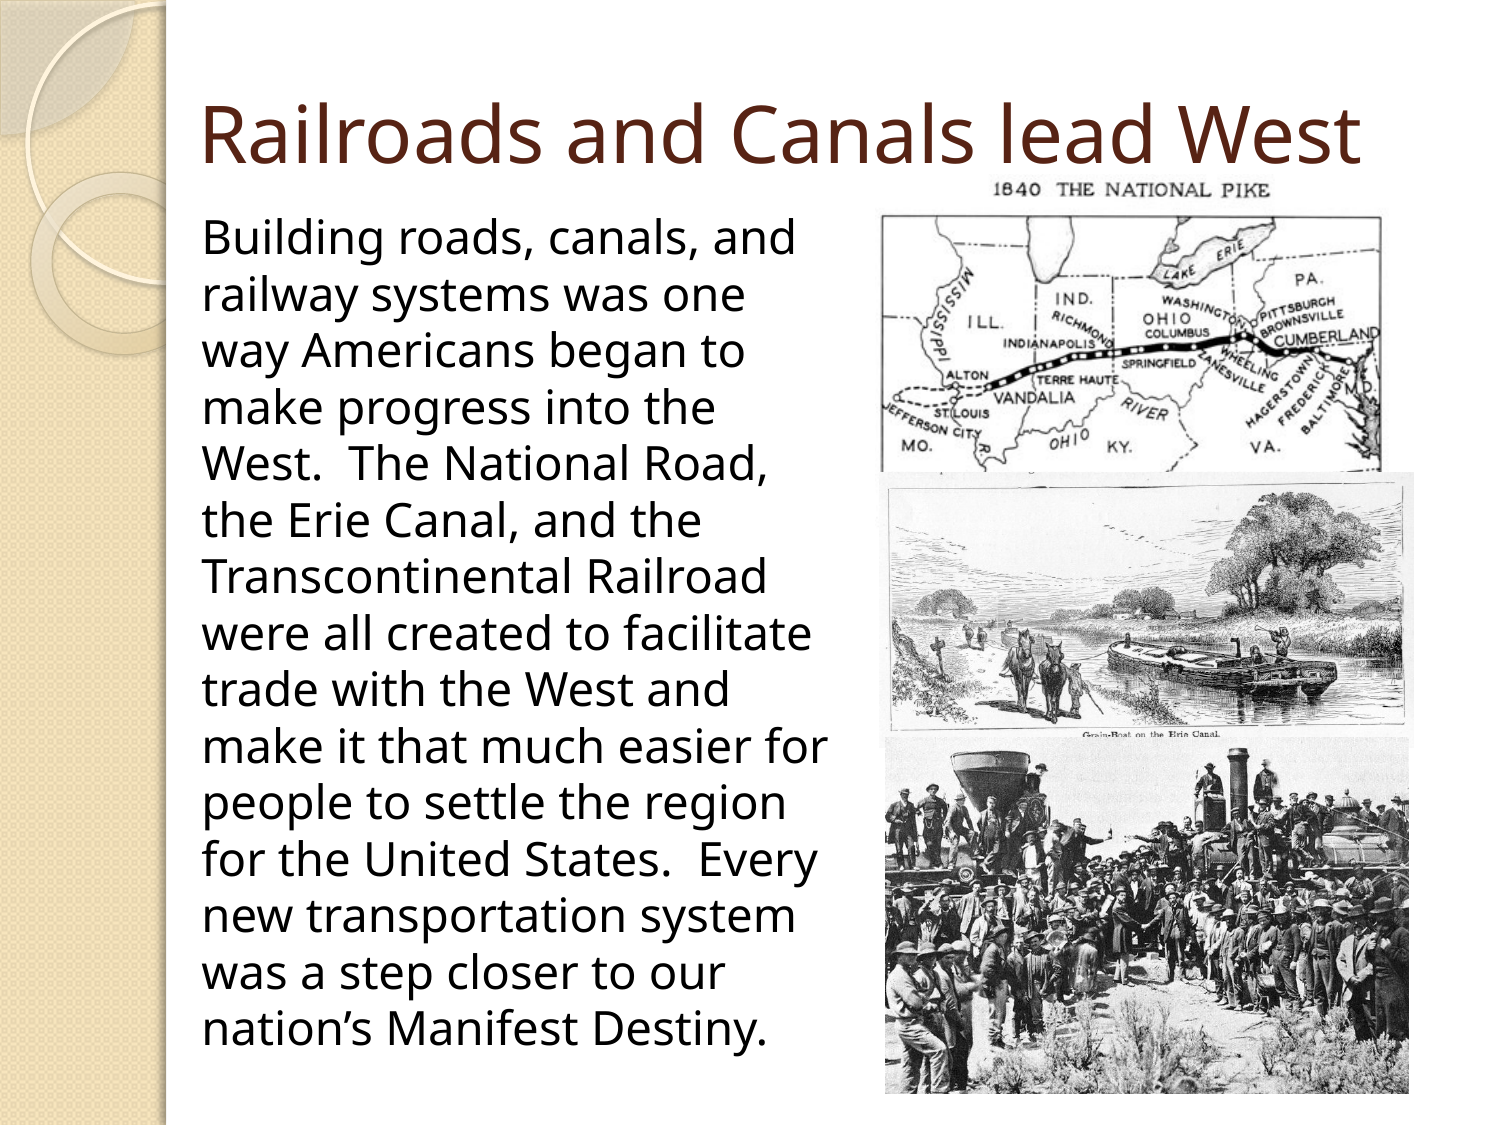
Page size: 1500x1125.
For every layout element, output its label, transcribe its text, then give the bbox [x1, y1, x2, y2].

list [875, 174, 1389, 472]
picture [879, 472, 1415, 1094]
title Railroads and Canals lead West [183, 37, 1414, 225]
list Building roads, canals, and railway systems was one way Americans began to make progress into the West. The National Road, the Erie Canal, and the Transcontinental Railroad were all created to facilitate trade with the West and make it that much easier for people to settle the region for the United States. Every new transportation system was a step closer to our nation’s Manifest Destiny. [174, 200, 850, 1125]
